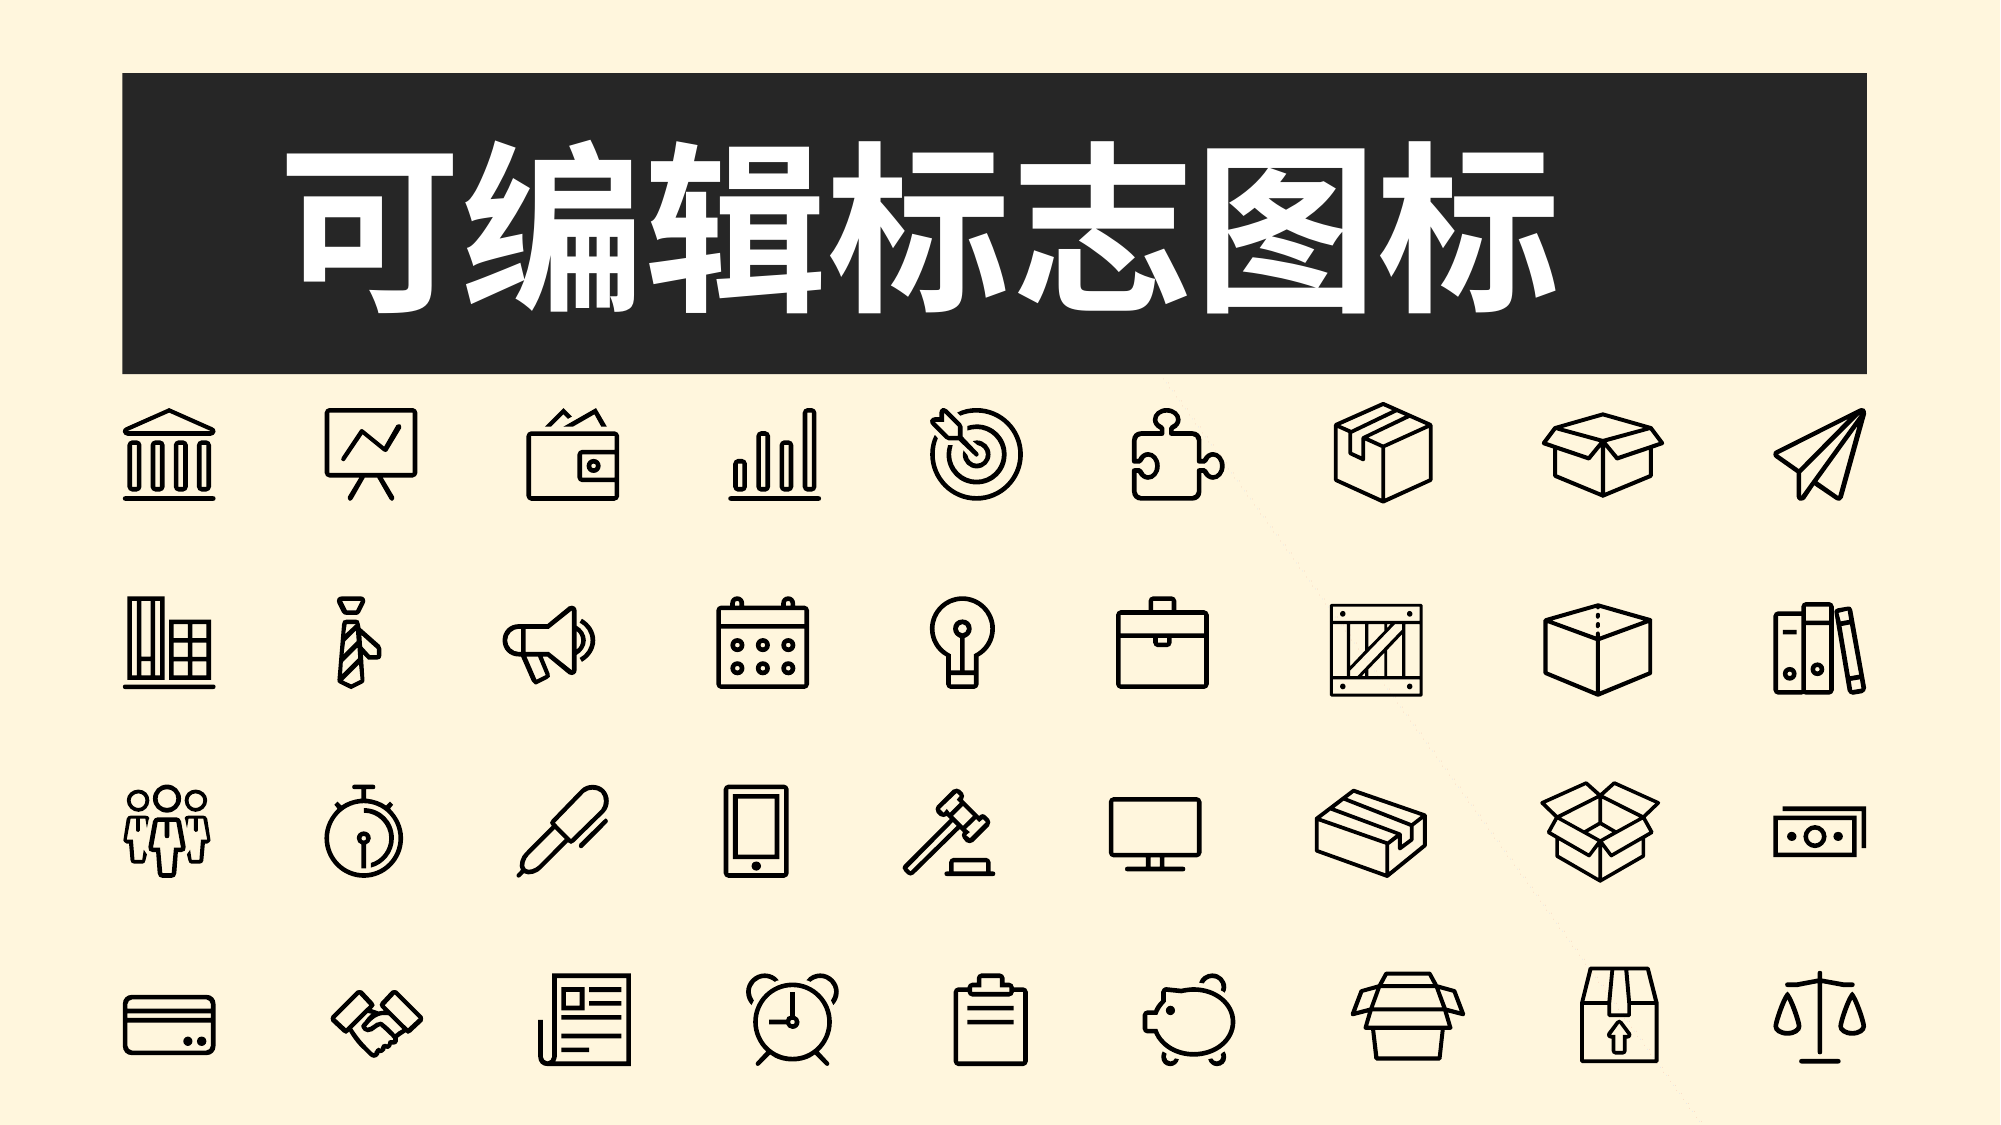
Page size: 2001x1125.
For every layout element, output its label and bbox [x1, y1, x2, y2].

text_box [516, 783, 611, 879]
text_box [1142, 973, 1236, 1067]
text_box [745, 973, 839, 1067]
text_box [502, 605, 596, 685]
text_box [953, 973, 1029, 1067]
text_box [716, 596, 810, 690]
text_box [526, 407, 620, 501]
text_box [336, 596, 382, 690]
picture [0, 0, 2000, 1125]
text_box [723, 784, 789, 879]
text_box [122, 994, 216, 1056]
text_box [1773, 601, 1867, 695]
text_box [1329, 603, 1423, 697]
text_box [122, 72, 2000, 375]
text_box [929, 407, 1024, 501]
text_box [324, 784, 404, 879]
text_box [122, 407, 216, 501]
text_box [901, 787, 996, 877]
text_box [1773, 806, 1867, 858]
text_box [1579, 966, 1659, 1064]
text_box [1543, 603, 1653, 697]
text_box [1773, 970, 1867, 1064]
text_box [537, 973, 632, 1067]
text_box [324, 407, 418, 501]
text_box [122, 784, 212, 879]
text_box [122, 596, 216, 690]
text_box [728, 407, 822, 501]
